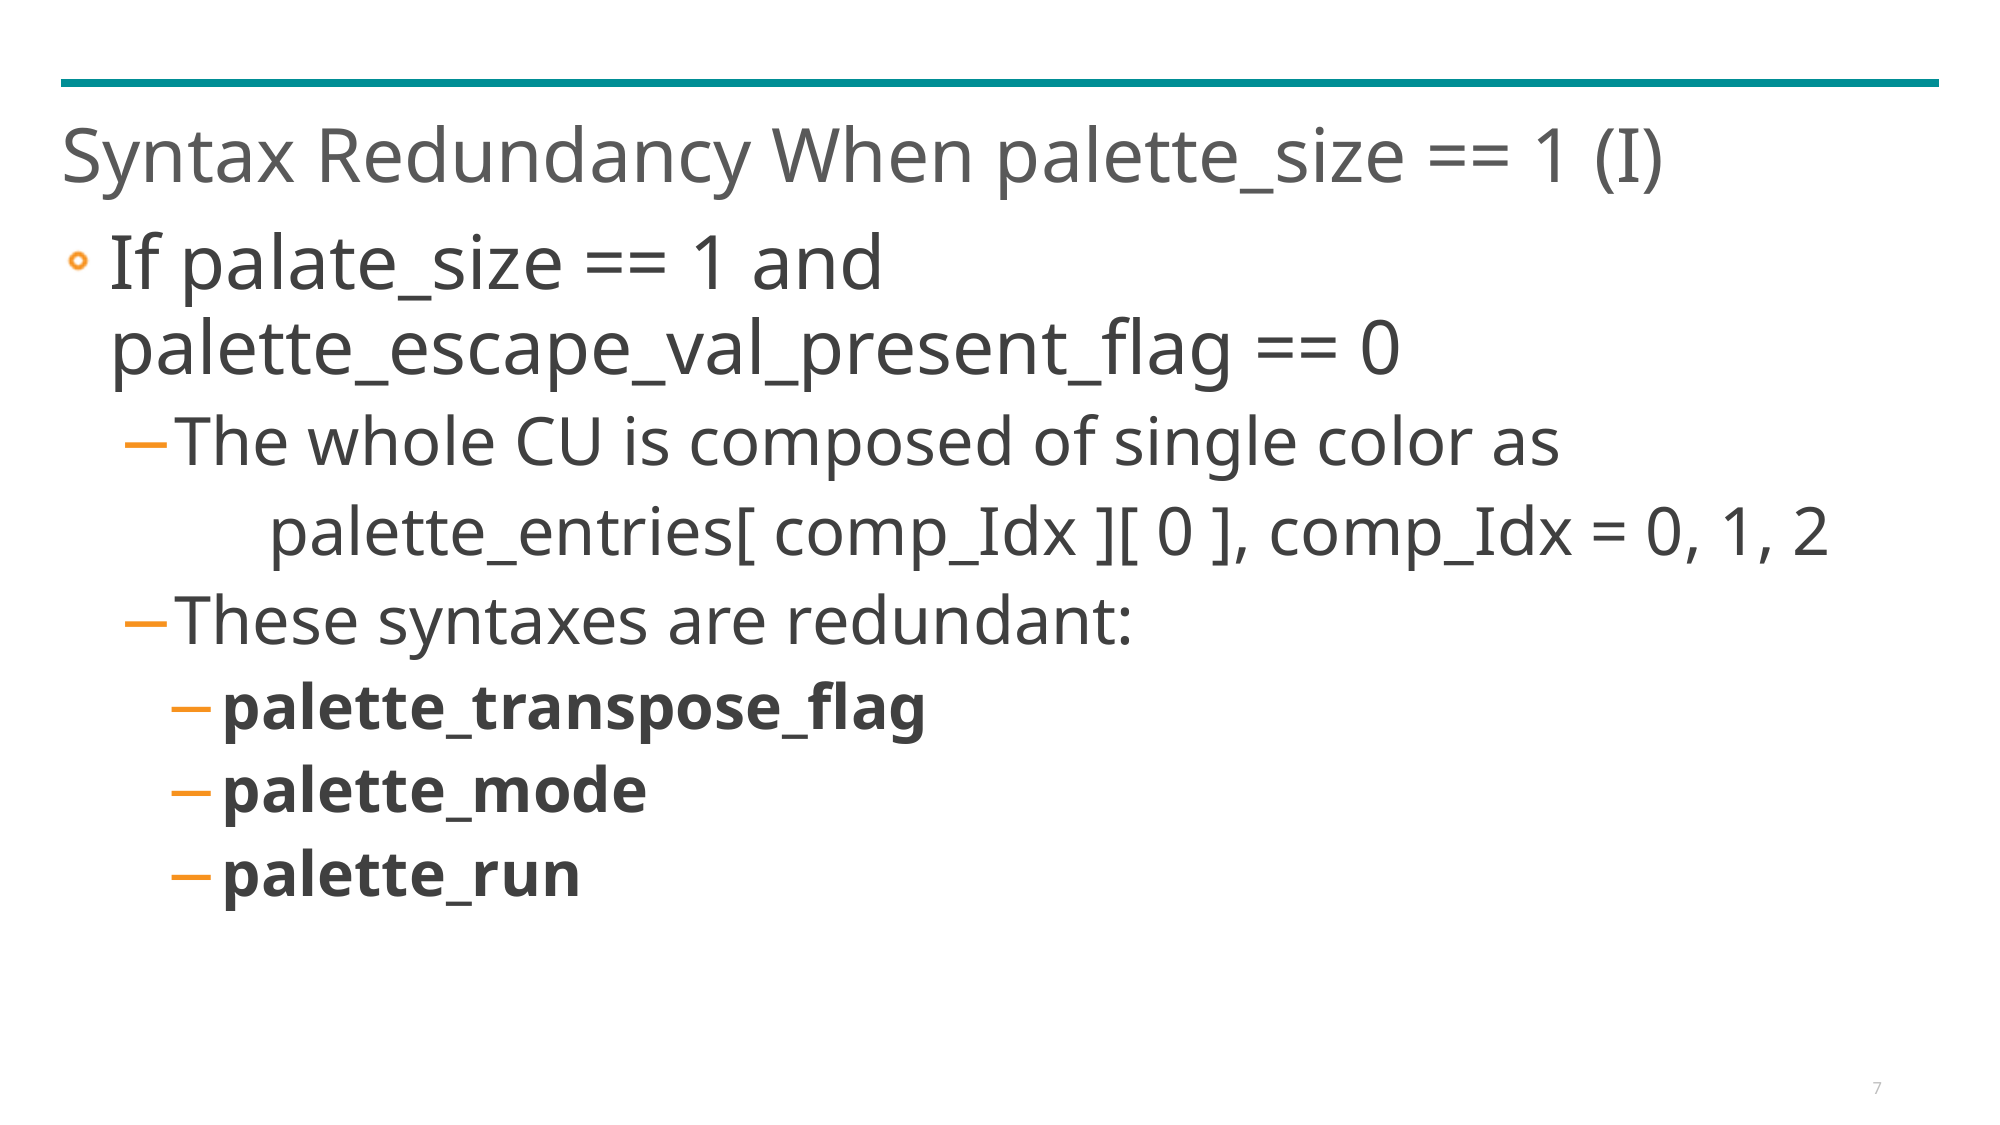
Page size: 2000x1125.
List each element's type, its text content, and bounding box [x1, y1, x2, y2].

list If palate_size == 1 and palette_escape_val_present_flag == 0 The whole CU is composed of single color as palette_entries[ comp_Idx ][ 0 ], comp_Idx = 0, 1, 2 These syntaxes are redundant: palette_transpose_flag palette_mode palette_run [37, 213, 1913, 873]
title Syntax Redundancy When palette_size == 1 (I) [46, 120, 1922, 205]
picture [52, 235, 106, 288]
